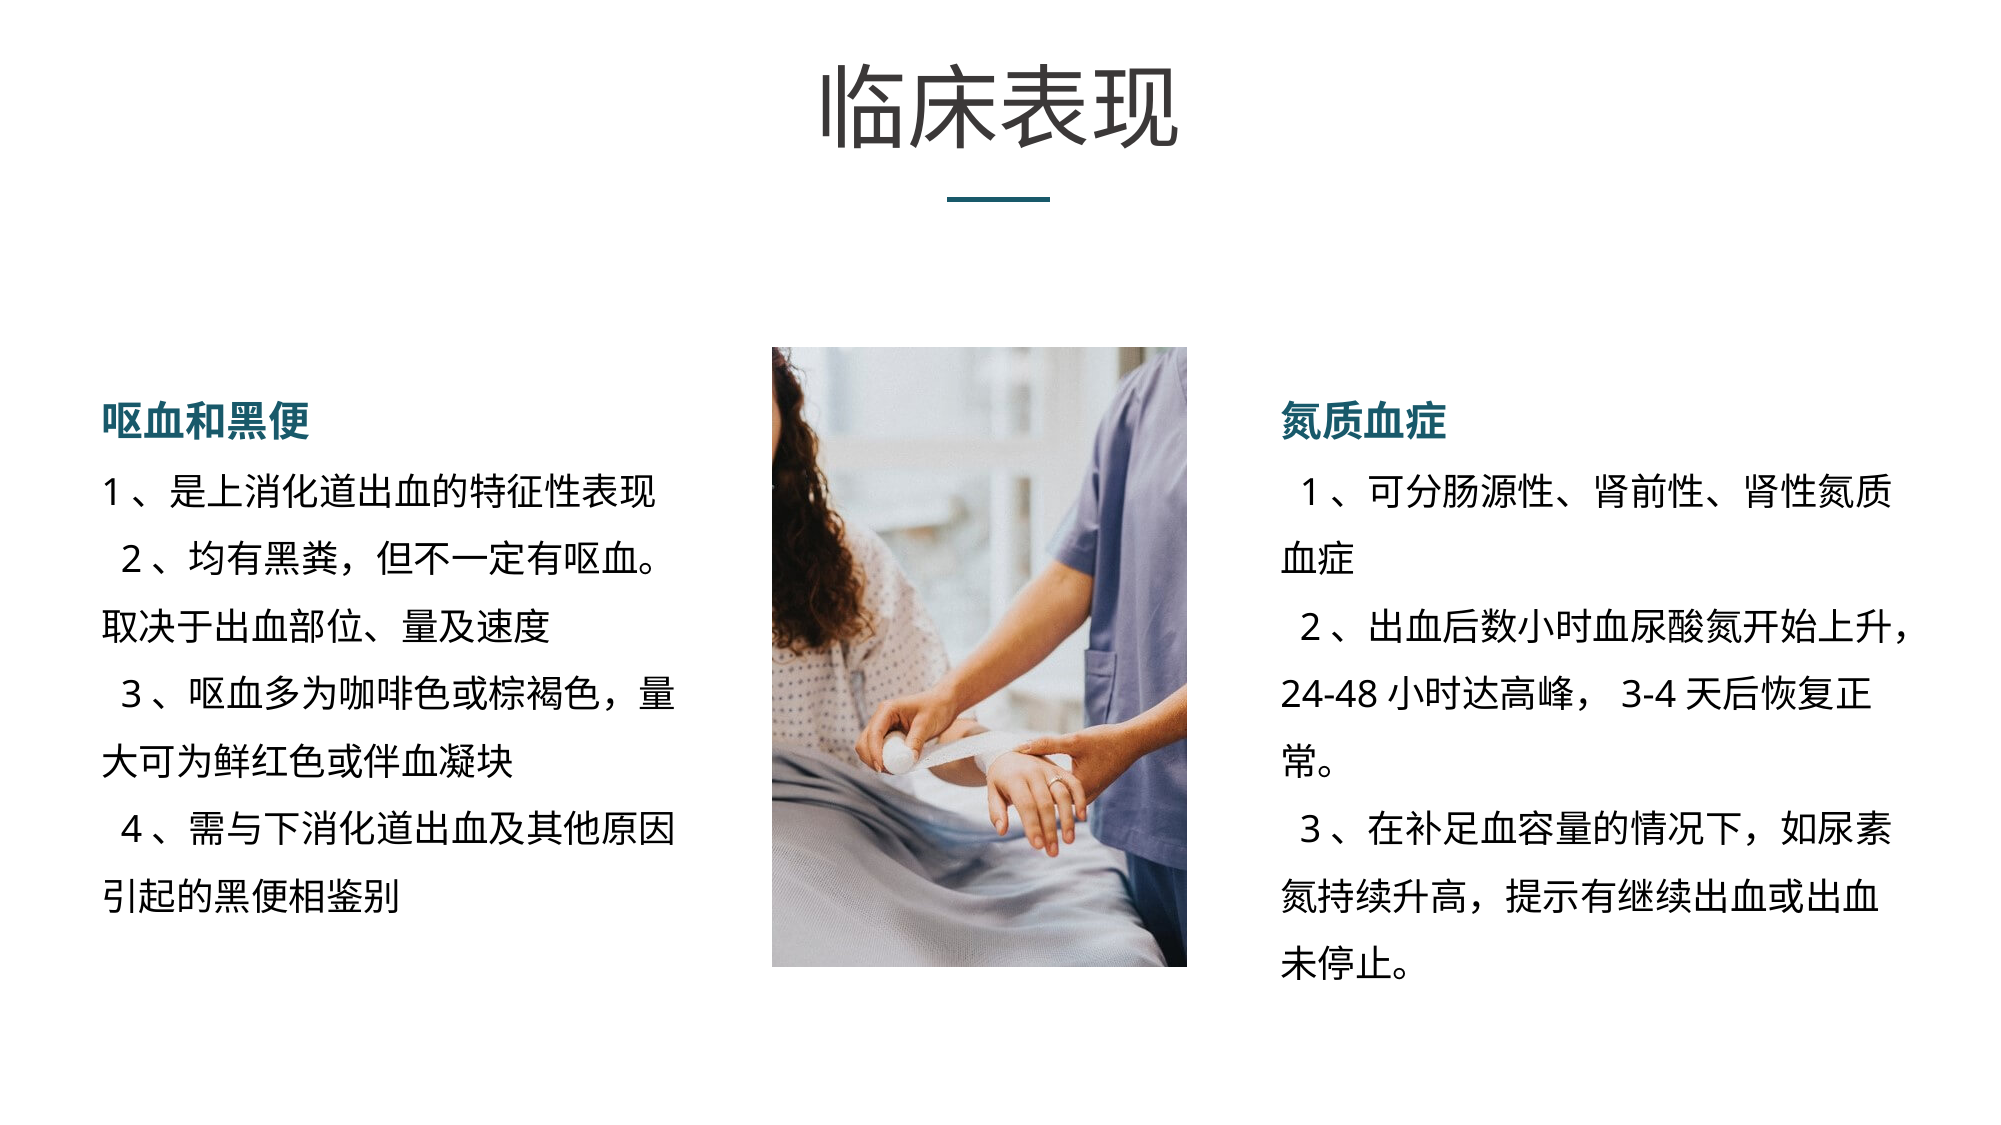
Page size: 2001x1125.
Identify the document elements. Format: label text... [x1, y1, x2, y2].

text_box 氮质血症 1、可分肠源性、肾前性、肾性氮质血症 2、出血后数小时血尿酸氮开始上升，24-48小时达高峰，3-4天后恢复正常。 3、在补足血容量的情况下，如尿素氮持续升高，提示有继续出血或出血未停止。 [1265, 362, 1912, 1061]
picture [772, 347, 1187, 967]
text_box 呕血和黑便 1、是上消化道出血的特征性表现 2、均有黑粪，但不一定有呕血。取决于出血部位、量及速度 3、呕血多为咖啡色或棕褐色，量大可为鲜红色或伴血凝块 4、需与下消化道出血及其他原因引起的黑便相鉴别 [86, 362, 694, 993]
